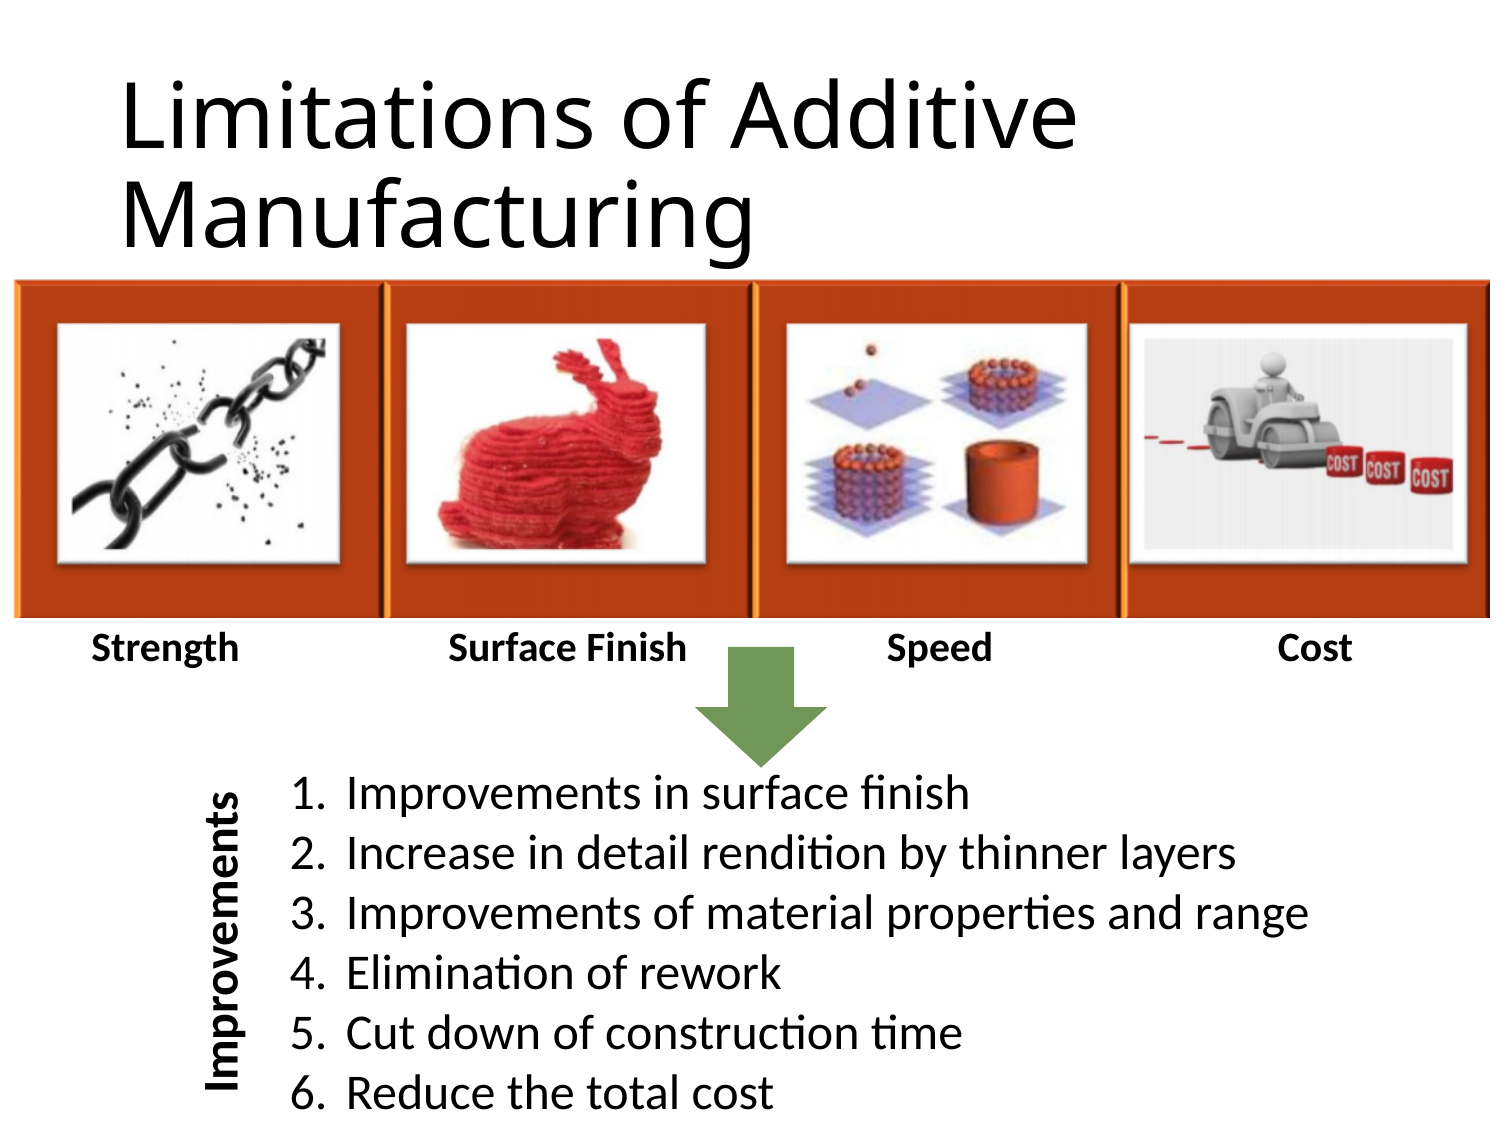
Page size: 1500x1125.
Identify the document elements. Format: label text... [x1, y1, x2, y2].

text_box Improvements in surface finish Increase in detail rendition by thinner layers Improvements of material properties and range Elimination of rework Cut down of construction time Reduce the total cost [0, 674, 1499, 1114]
picture [10, 277, 1490, 618]
text_box [693, 646, 829, 769]
text_box Improvements [188, 771, 247, 1114]
title Limitations of Additive Manufacturing [103, 59, 1397, 277]
text_box Strength Surface Finish Speed Cost [10, 619, 1490, 674]
